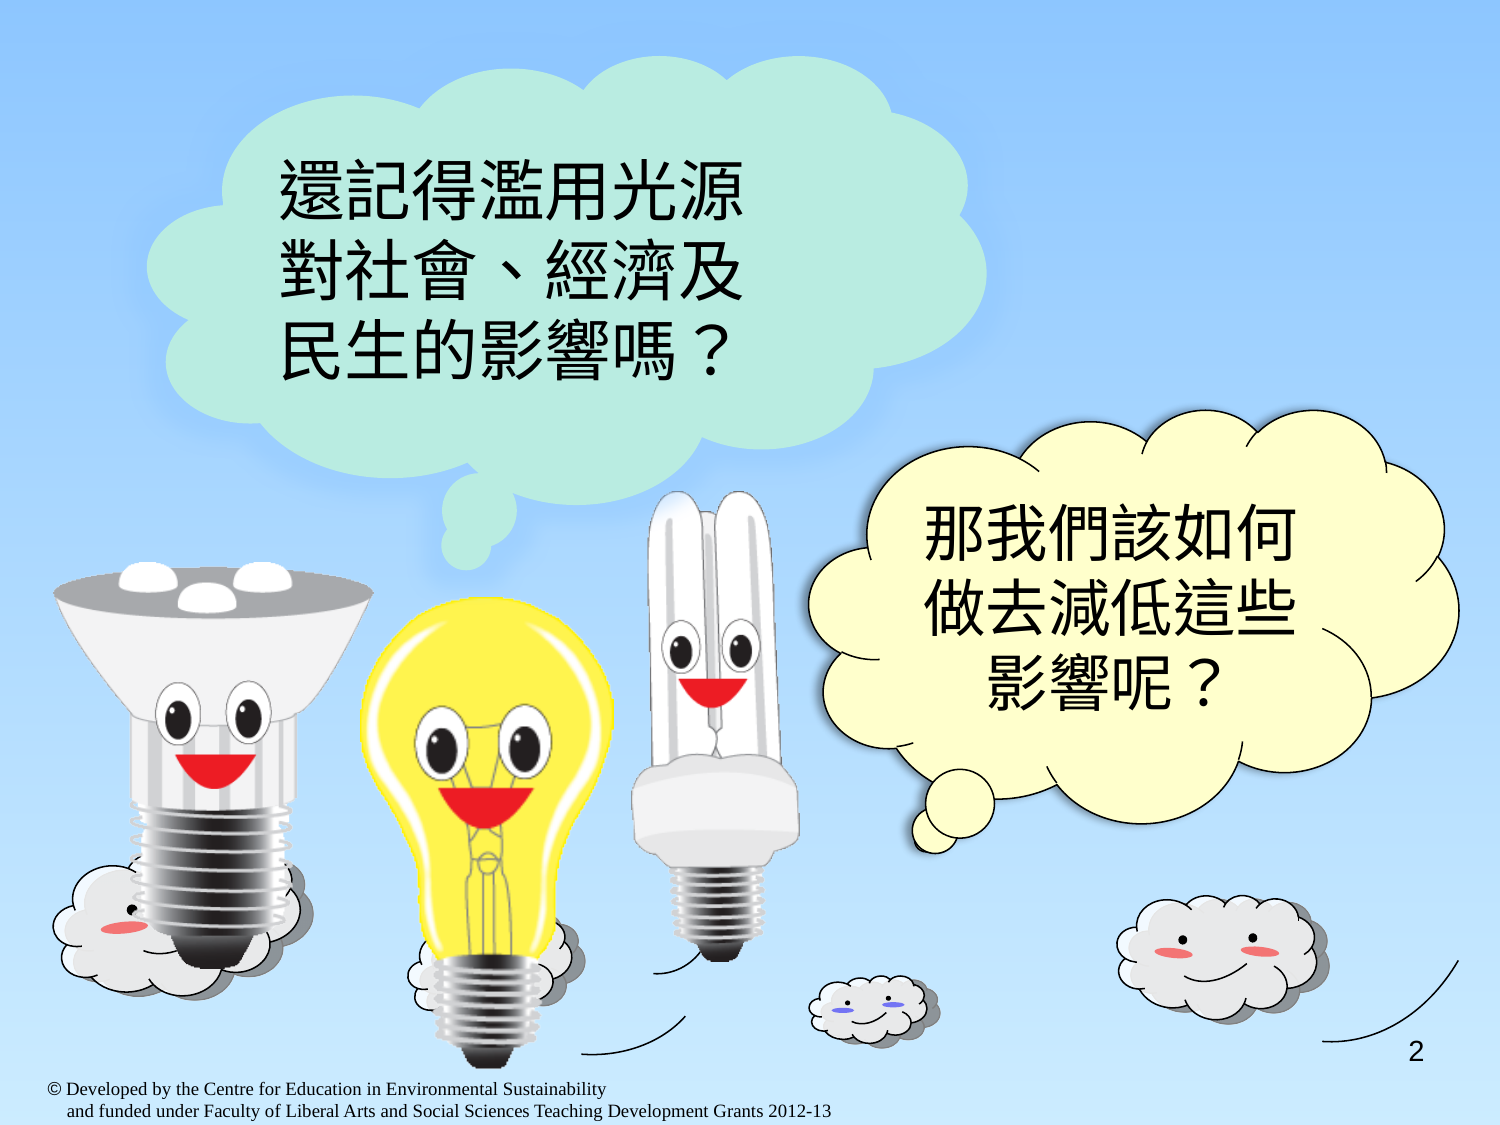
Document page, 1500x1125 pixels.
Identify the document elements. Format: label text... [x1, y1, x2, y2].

picture [52, 562, 615, 1071]
picture [631, 491, 800, 962]
text_box © Developed by the Centre for Education in Environmental Sustainability and funded under Faculty of Liberal Arts and Social Sciences Teaching Development Grants 2012-13 [33, 1069, 852, 1125]
text_box 還記得濫用光源對社會、經濟及民生的影響嗎？ [146, 55, 987, 571]
slide_number 2 [1143, 1024, 1440, 1103]
text_box 那我們該如何做去減低這些影響呢？ [808, 410, 1460, 854]
